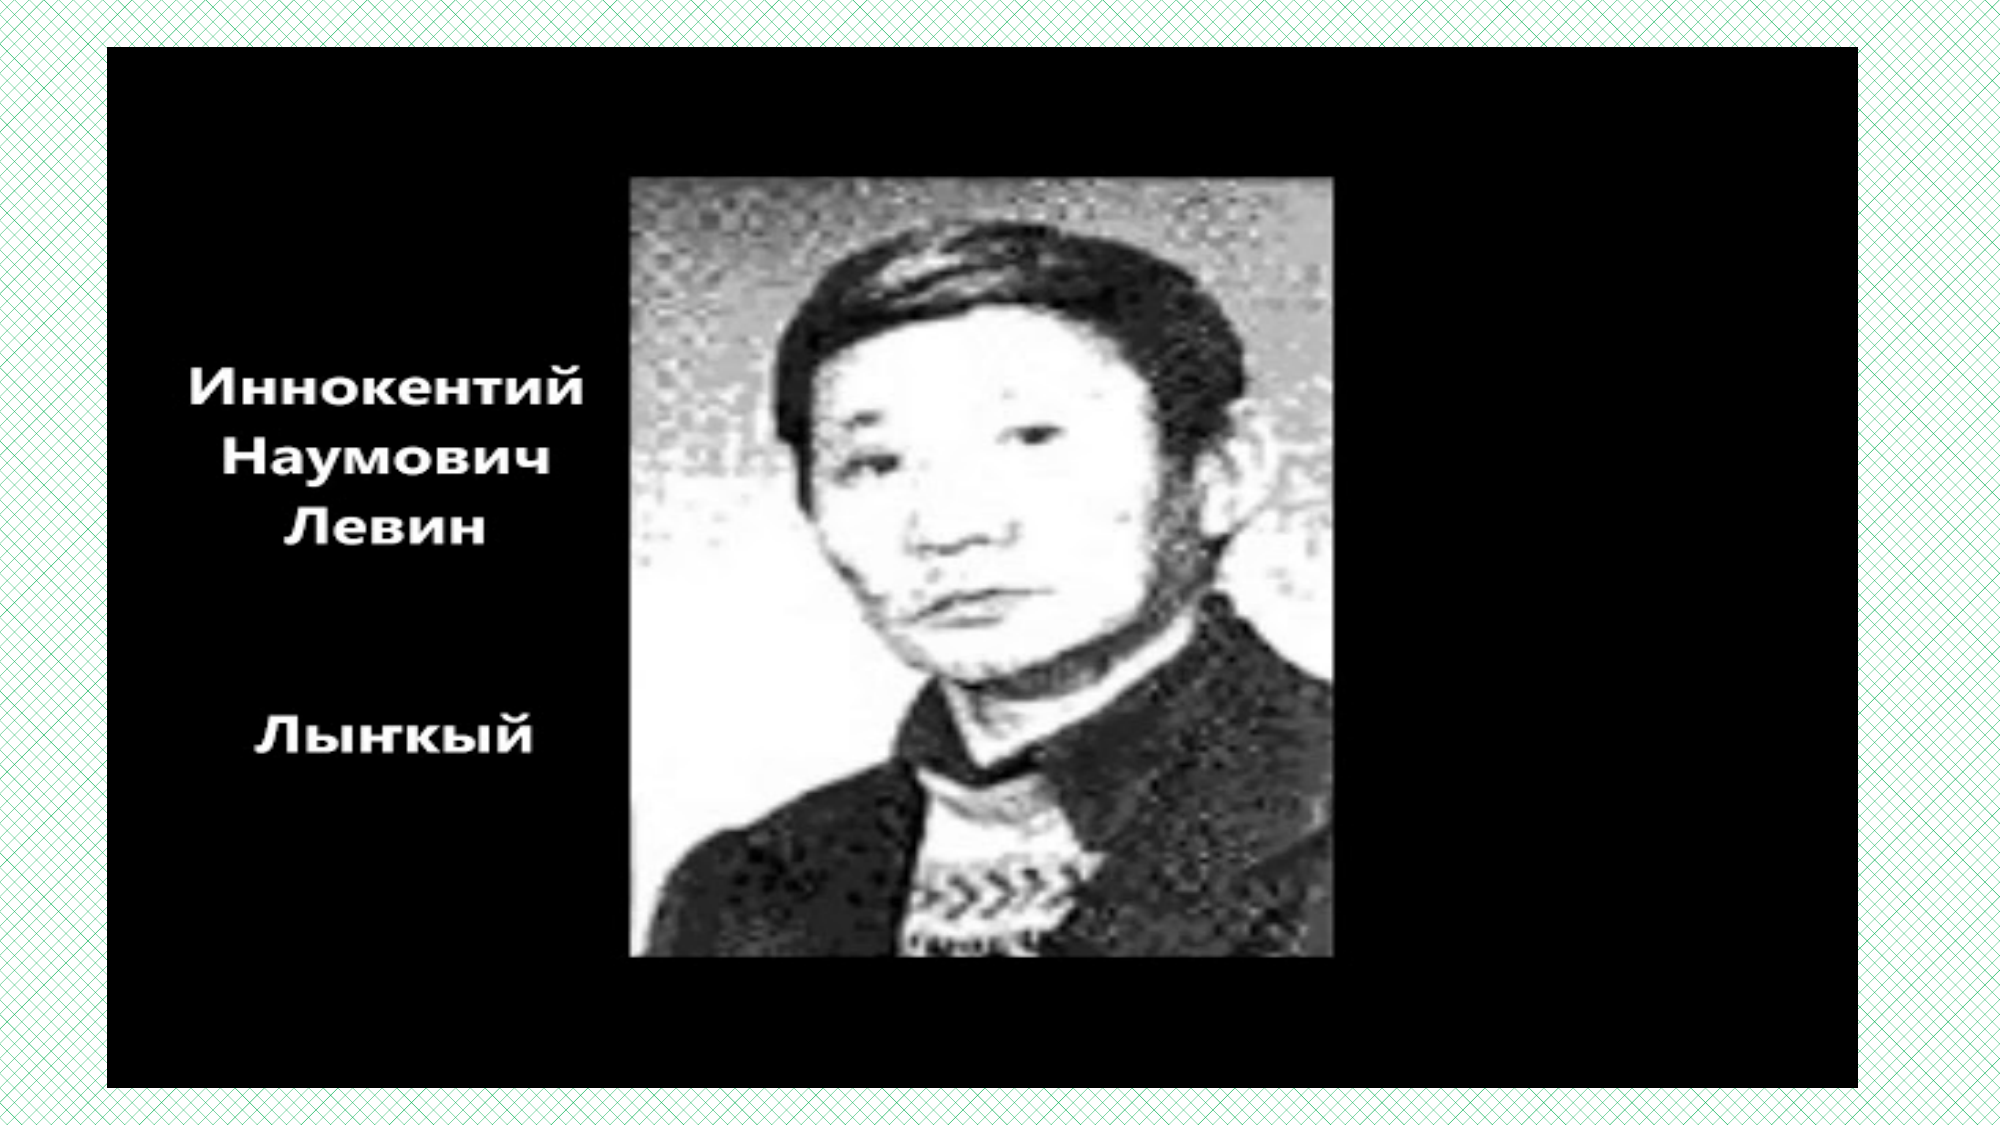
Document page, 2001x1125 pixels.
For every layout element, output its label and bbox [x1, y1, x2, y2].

picture [107, 47, 1858, 1088]
